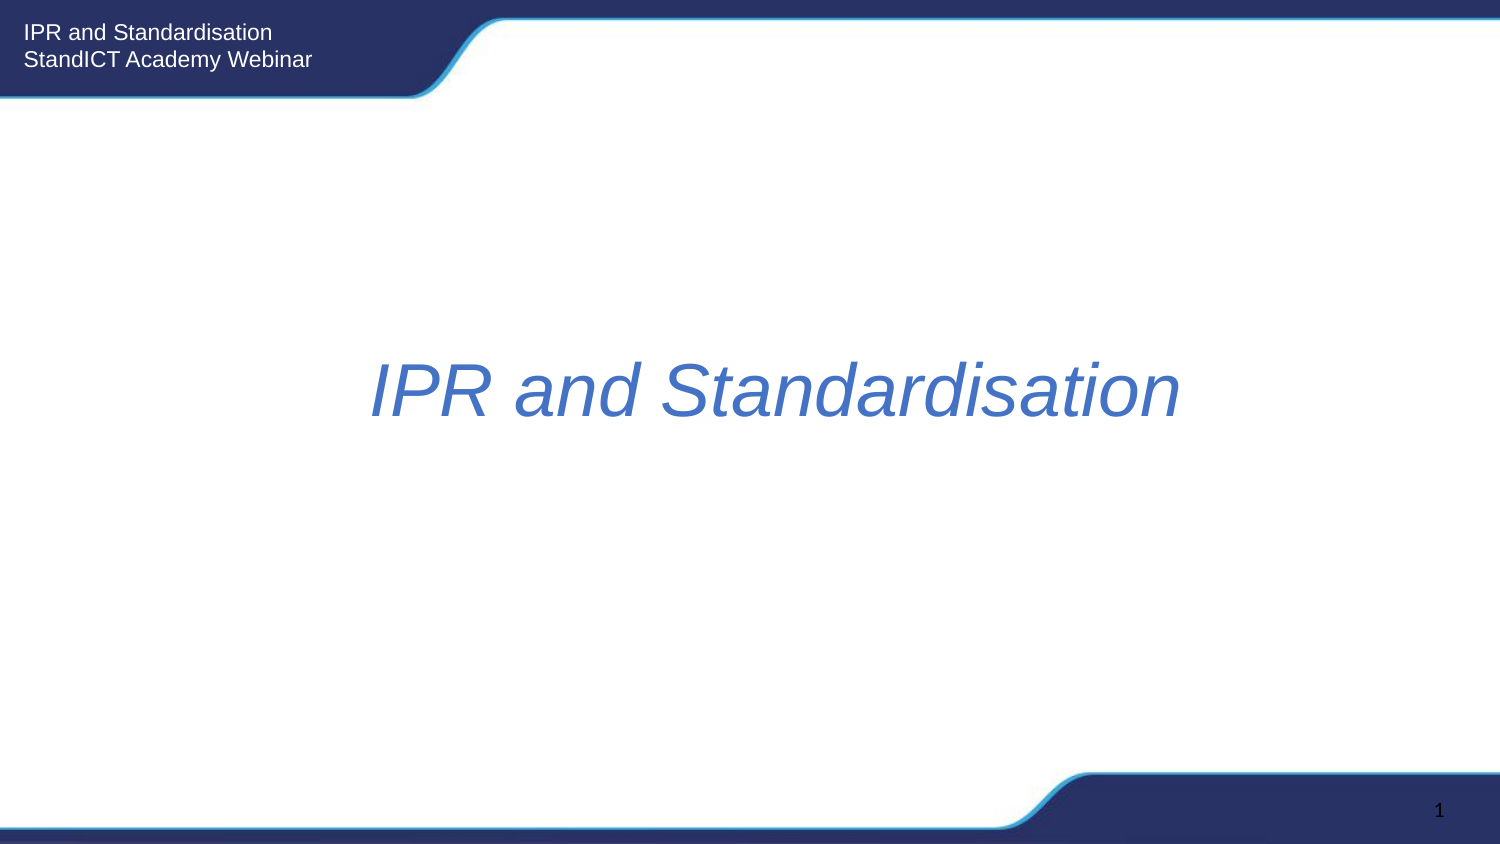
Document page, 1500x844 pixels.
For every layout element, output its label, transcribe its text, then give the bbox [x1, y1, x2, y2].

text_box IPR and Standardisation [91, 354, 1462, 518]
picture [0, 0, 1500, 844]
